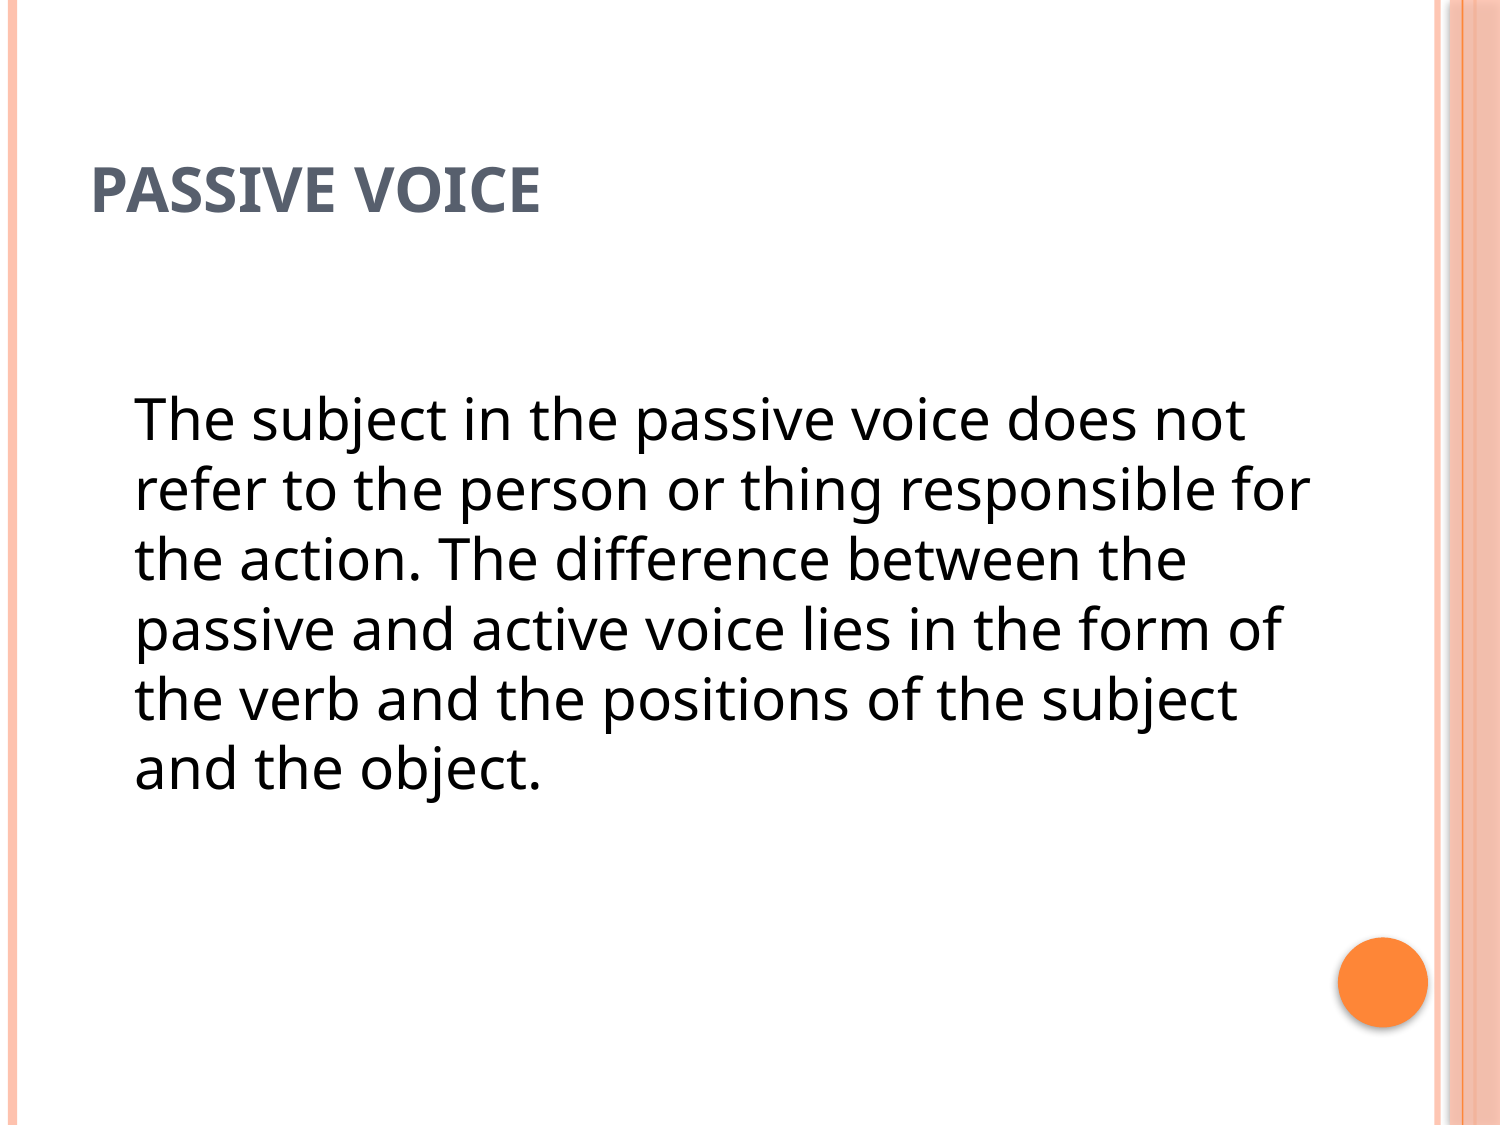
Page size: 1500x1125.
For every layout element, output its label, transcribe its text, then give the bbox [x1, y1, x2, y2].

title Passive Voice [75, 45, 1300, 233]
list The subject in the passive voice does not refer to the person or thing responsible for the action. The difference between the passive and active voice lies in the form of the verb and the positions of the subject and the object. [75, 375, 1372, 957]
